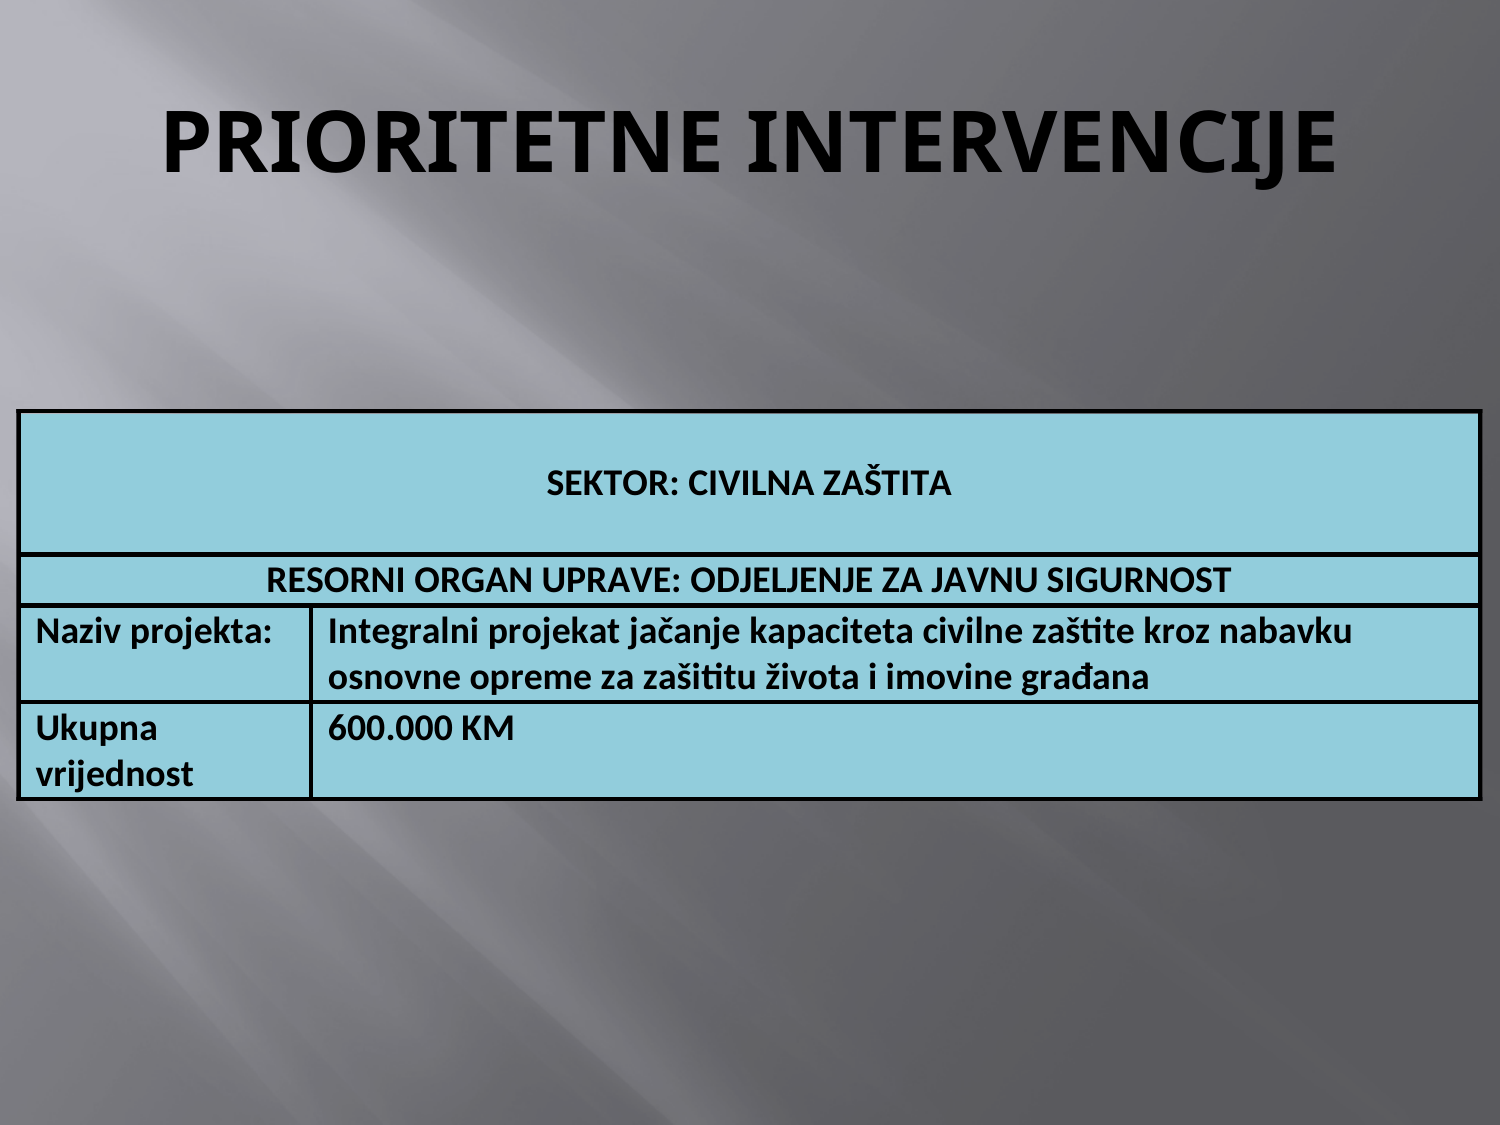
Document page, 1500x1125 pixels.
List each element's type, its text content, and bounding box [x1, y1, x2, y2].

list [16, 408, 1483, 882]
title PRIORITETNE INTERVENCIJE [75, 45, 1425, 233]
